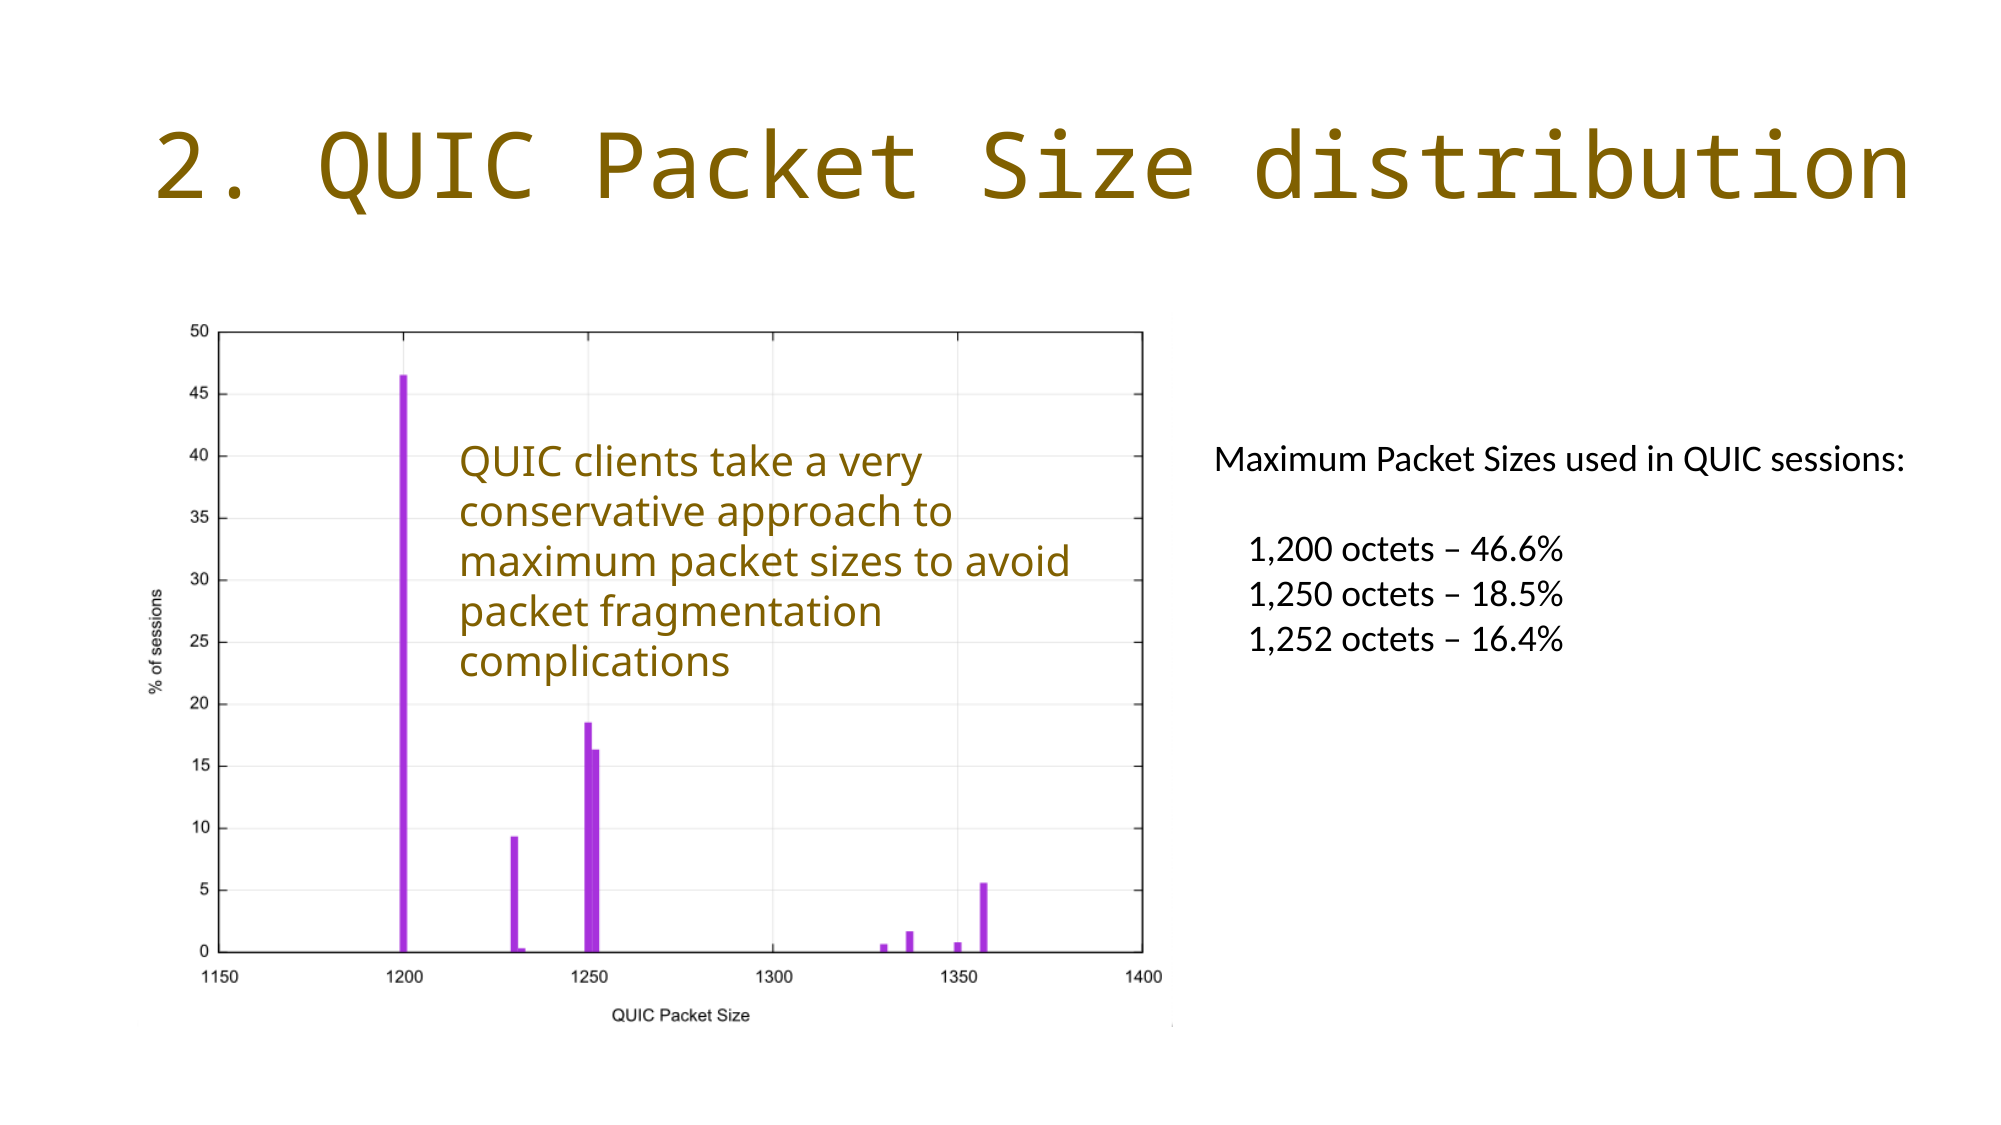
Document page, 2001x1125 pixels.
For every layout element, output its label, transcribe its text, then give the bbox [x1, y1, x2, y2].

text_box Maximum Packet Sizes used in QUIC sessions: 1,200 octets – 46.6% 1,250 octets – 18.5% 1,252 octets – 16.4% [1198, 426, 1922, 667]
title 2. QUIC Packet Size distribution [137, 59, 2000, 278]
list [137, 312, 1173, 1027]
